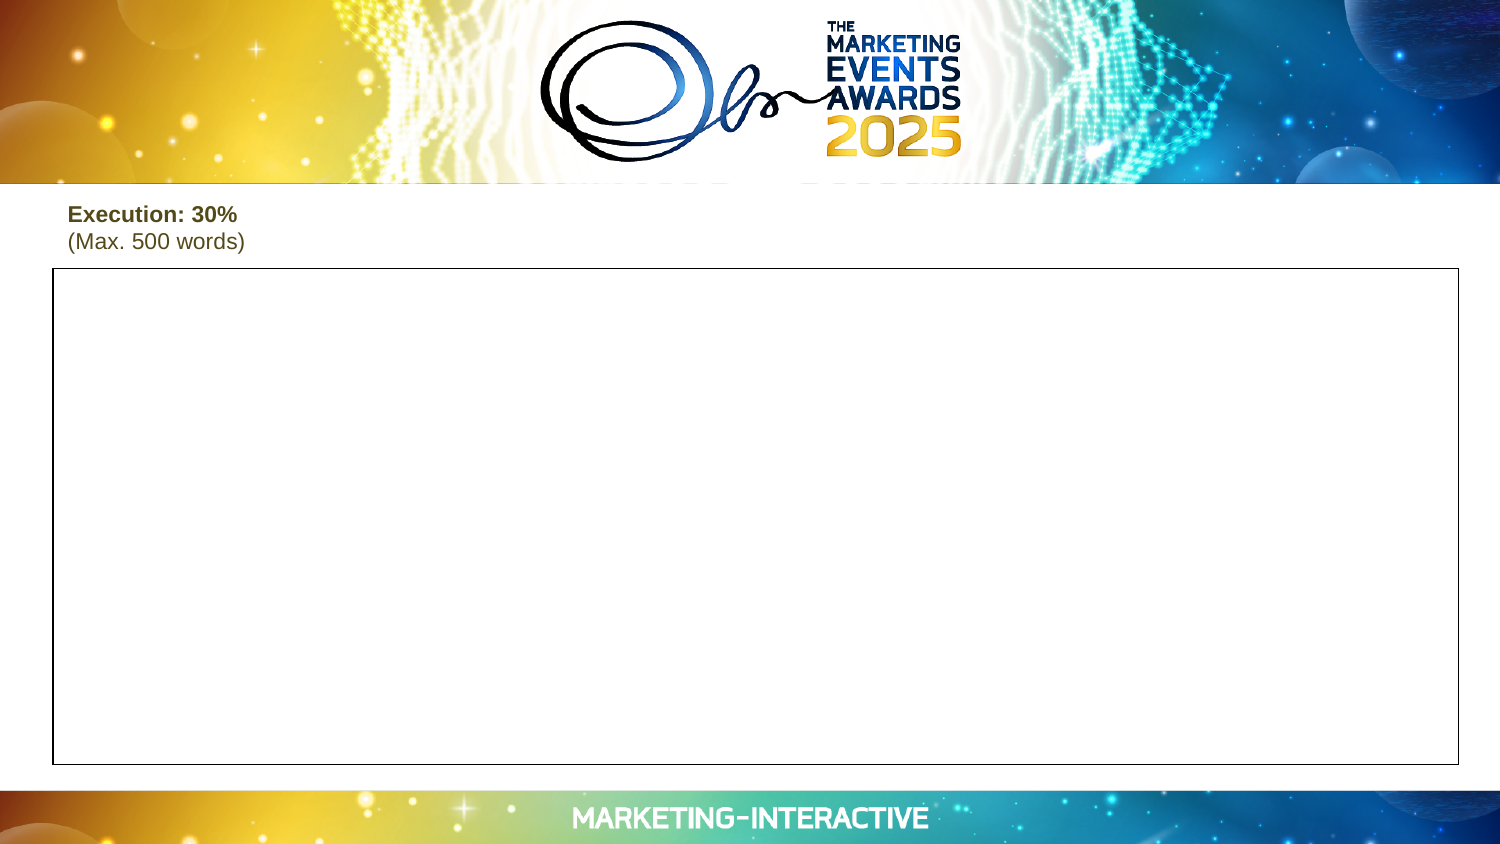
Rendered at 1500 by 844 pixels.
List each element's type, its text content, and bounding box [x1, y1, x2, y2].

text_box [53, 268, 1459, 765]
text_box Execution: 30% (Max. 500 words) [53, 192, 811, 262]
picture [0, 0, 1500, 844]
